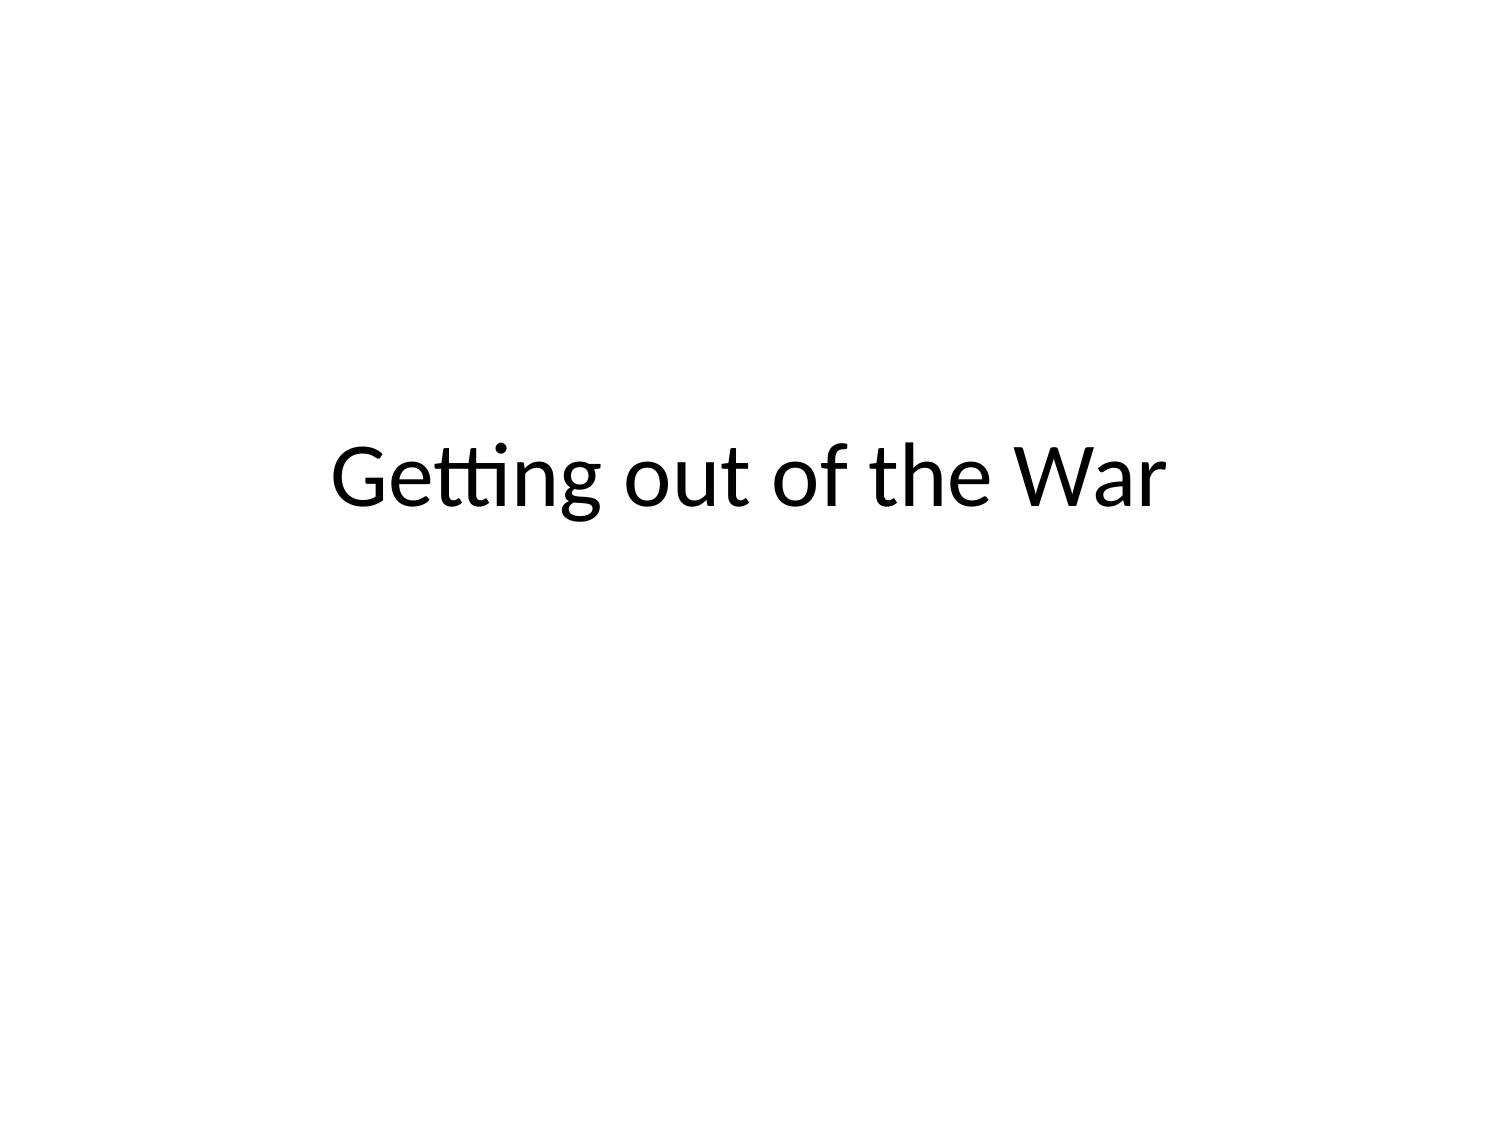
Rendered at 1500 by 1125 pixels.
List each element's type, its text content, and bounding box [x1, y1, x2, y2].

title Getting out of the War [112, 349, 1388, 591]
